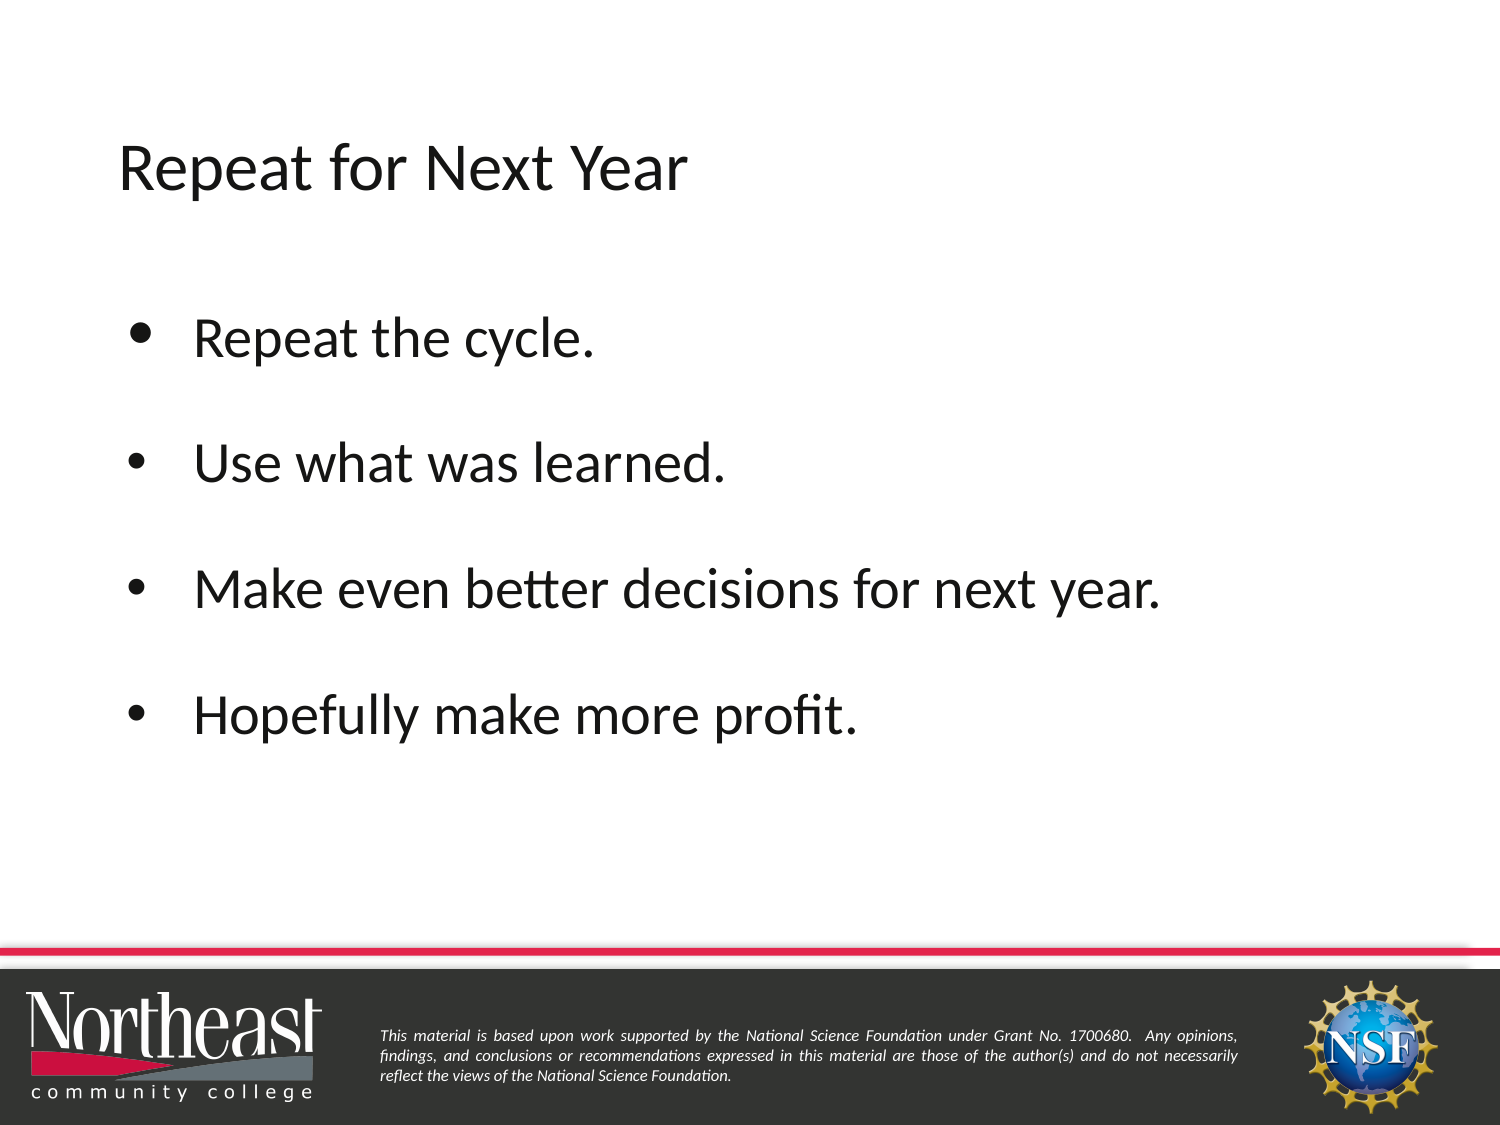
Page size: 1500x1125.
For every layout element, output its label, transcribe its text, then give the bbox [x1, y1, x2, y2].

picture [1302, 978, 1440, 1116]
picture [26, 992, 322, 1102]
title Repeat for Next Year [103, 59, 1397, 278]
list Repeat the cycle. Use what was learned. Make even better decisions for next year. Hopefully make more profit. [103, 299, 1397, 916]
